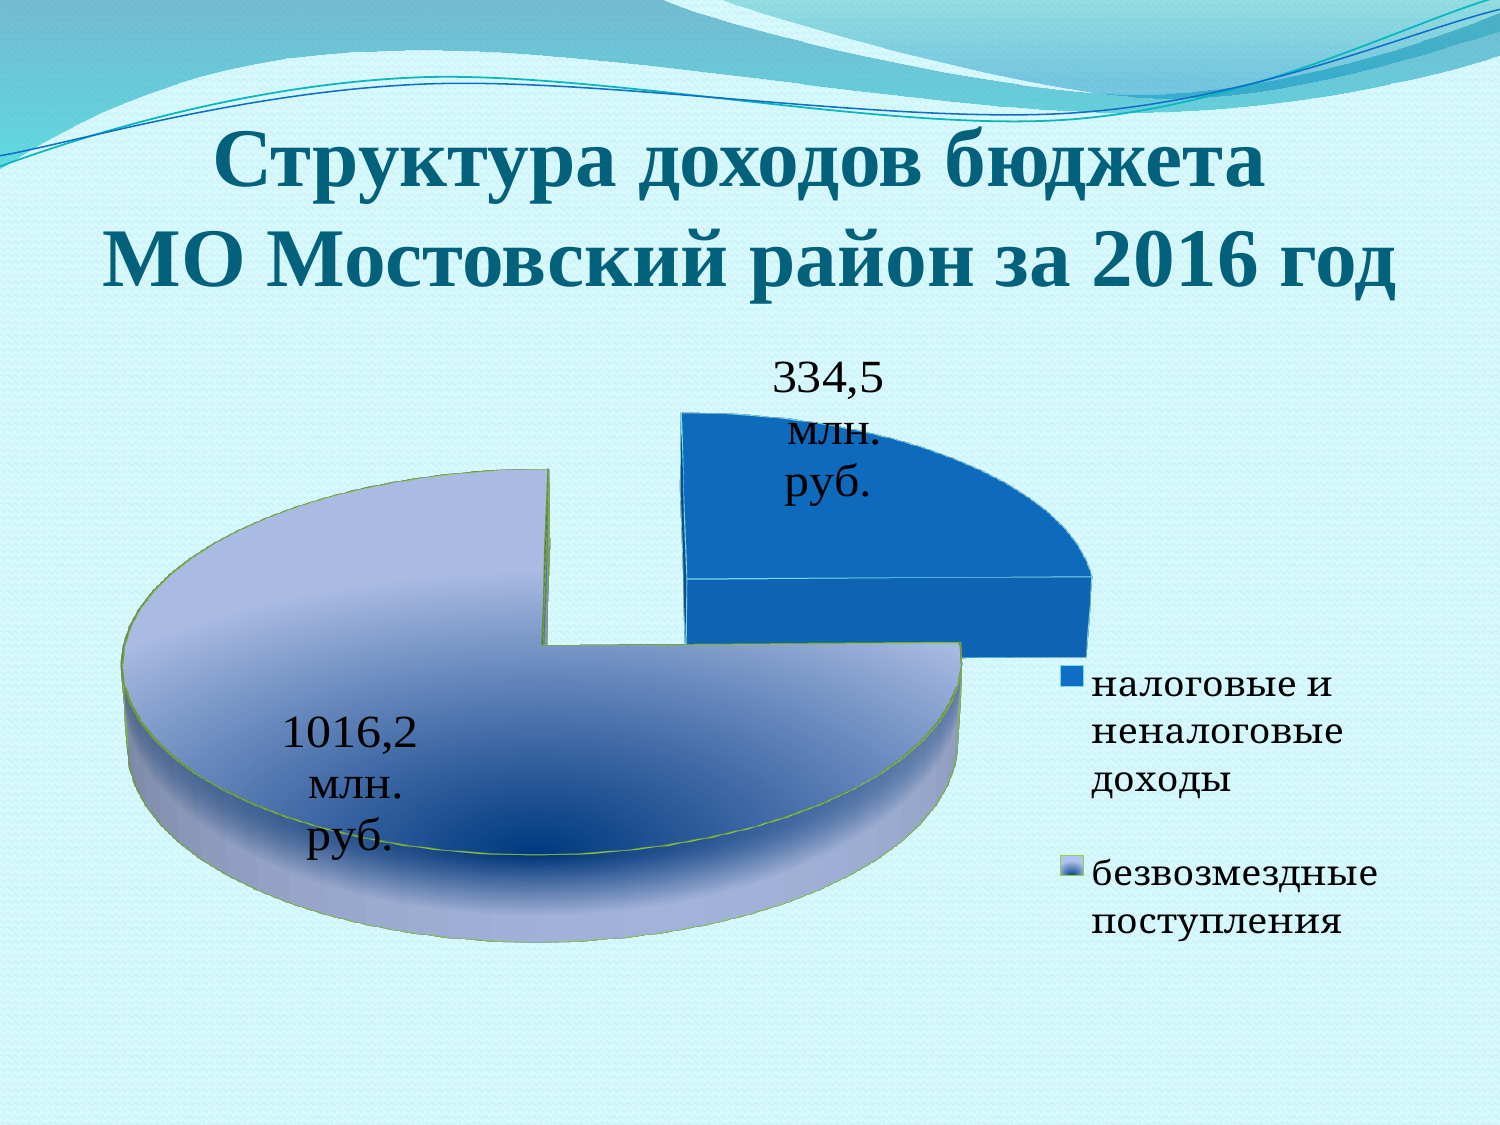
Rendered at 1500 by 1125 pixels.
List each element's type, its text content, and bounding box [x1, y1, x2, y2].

title Структура доходов бюджета МО Мостовский район за 2016 год [75, 115, 1425, 301]
chart [17, 302, 1436, 1059]
